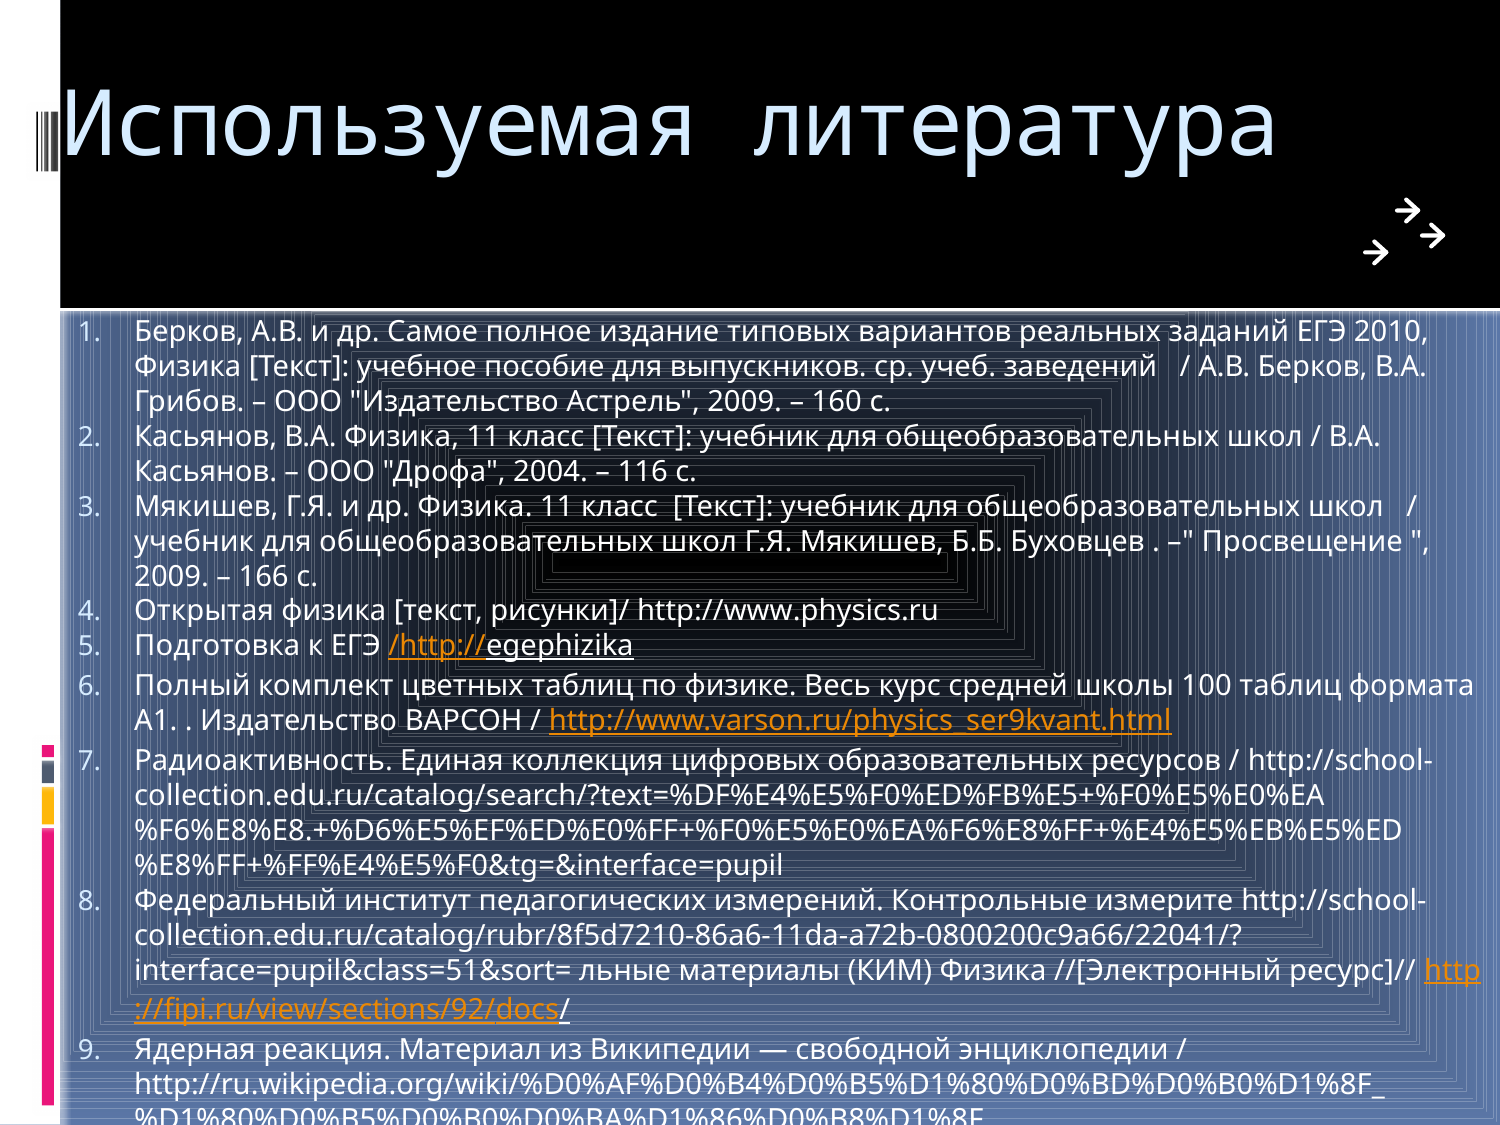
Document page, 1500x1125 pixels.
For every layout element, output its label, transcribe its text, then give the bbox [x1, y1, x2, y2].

list Берков, А.В. и др. Самое полное издание типовых вариантов реальных заданий ЕГЭ 2010, Физика [Текст]: учебное пособие для выпускников. ср. учеб. заведений / А.В. Берков, В.А. Грибов. – ООО "Издательство Астрель", 2009. – 160 с. Касьянов, В.А. Физика, 11 класс [Текст]: учебник для общеобразовательных школ / В.А. Касьянов. – ООО "Дрофа", 2004. – 116 с. Мякишев, Г.Я. и др. Физика. 11 класс [Текст]: учебник для общеобразовательных школ / учебник для общеобразовательных школ Г.Я. Мякишев, Б.Б. Буховцев . –" Просвещение ", 2009. – 166 с. Открытая физика [текст, рисунки]/ http://www.physics.ru Подготовка к ЕГЭ /http://egephizika Полный комплект цветных таблиц по физике. Весь курс средней школы 100 таблиц формата А1. . Издательство ВАРСОН / http://www.varson.ru/physics_ser9kvant.html Радиоактивность. Единая коллекция цифровых образовательных ресурсов / http://school-collection.edu.ru/catalog/search/?text=%DF%E4%E5%F0%ED%FB%E5+%F0%E5%E0%EA%F6%E8%E8.+%D6%E5%EF%ED%E0%FF+%F0%E5%E0%EA%F6%E8%FF+%E4%E5%EB%E5%ED%E8%FF+%FF%E4%E5%F0&tg=&interface=pupil Федеральный институт педагогических измерений. Контрольные измерите http://school-collection.edu.ru/catalog/rubr/8f5d7210-86a6-11da-a72b-0800200c9a66/22041/?interface=pupil&class=51&sort= льные материалы (КИМ) Физика //[Электронный ресурс]// http://fipi.ru/view/sections/92/docs/ Ядерная реакция. Материал из Википедии — свободной энциклопедии / http://ru.wikipedia.org/wiki/%D0%AF%D0%B4%D0%B5%D1%80%D0%BD%D0%B0%D1%8F_%D1%80%D0%B5%D0%B0%D0%BA%D1%86%D0%B8%D1%8F [58, 304, 1500, 1125]
title Используемая литература [46, 70, 1397, 182]
